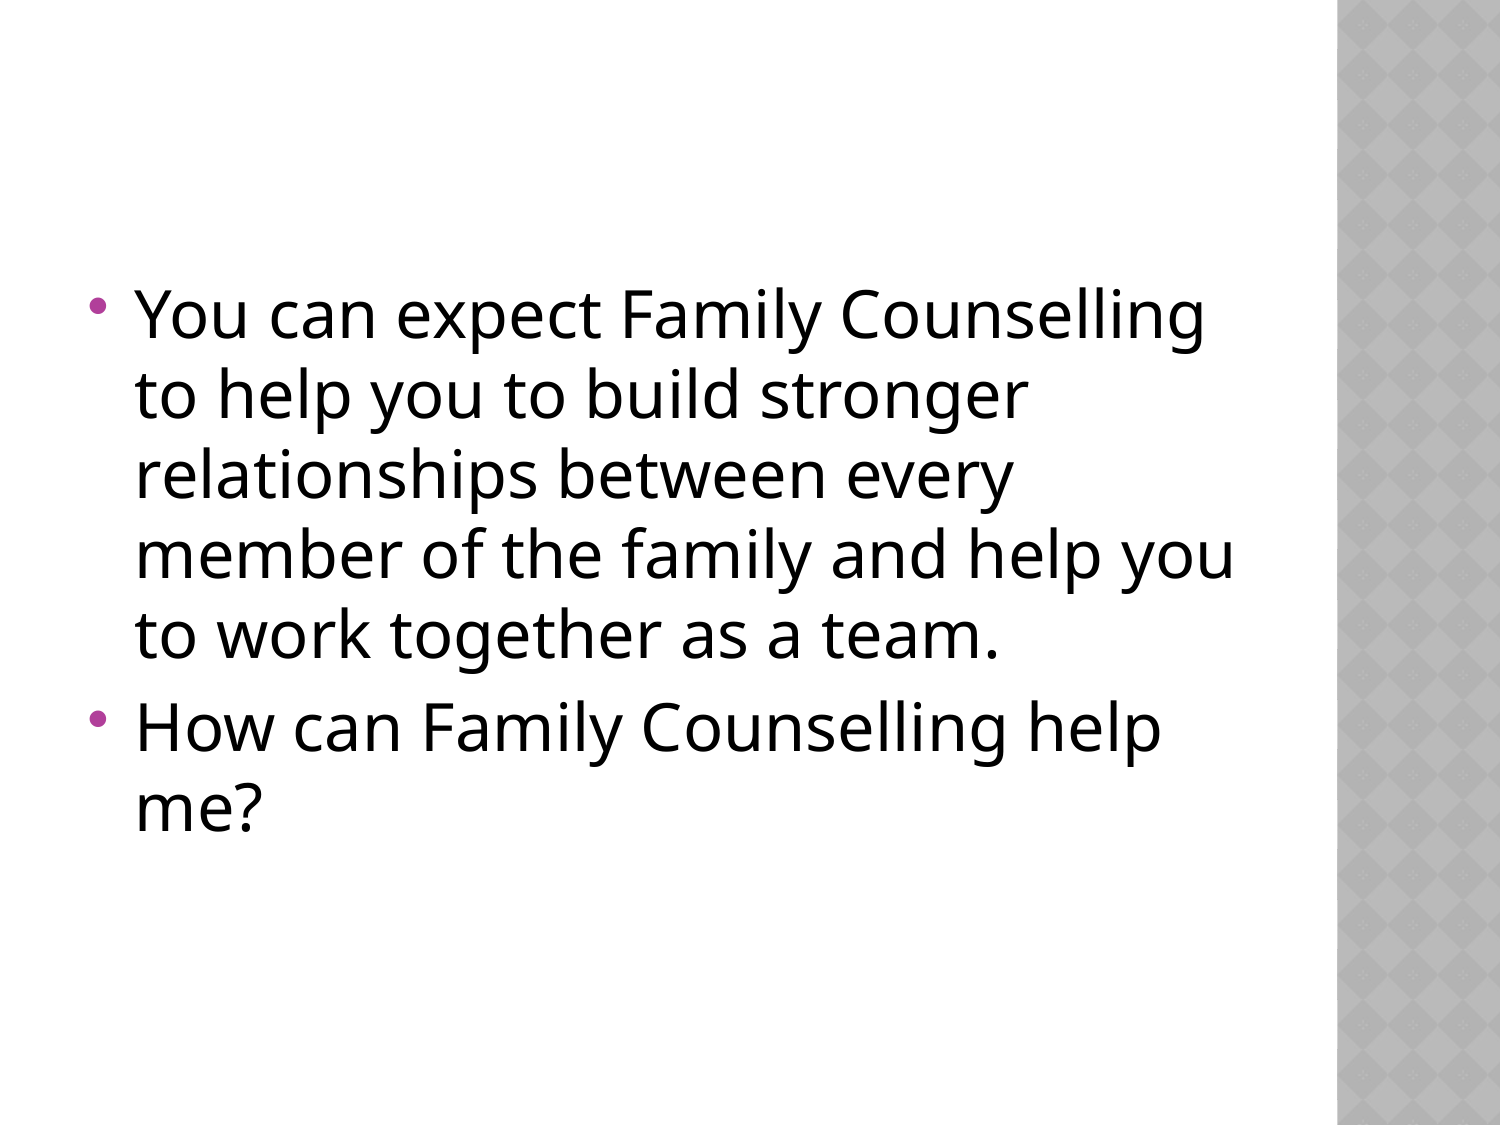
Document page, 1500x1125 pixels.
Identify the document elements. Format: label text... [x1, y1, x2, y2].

list You can expect Family Counselling to help you to build stronger relationships between every member of the family and help you to work together as a team. How can Family Counselling help me? [75, 264, 1263, 1059]
